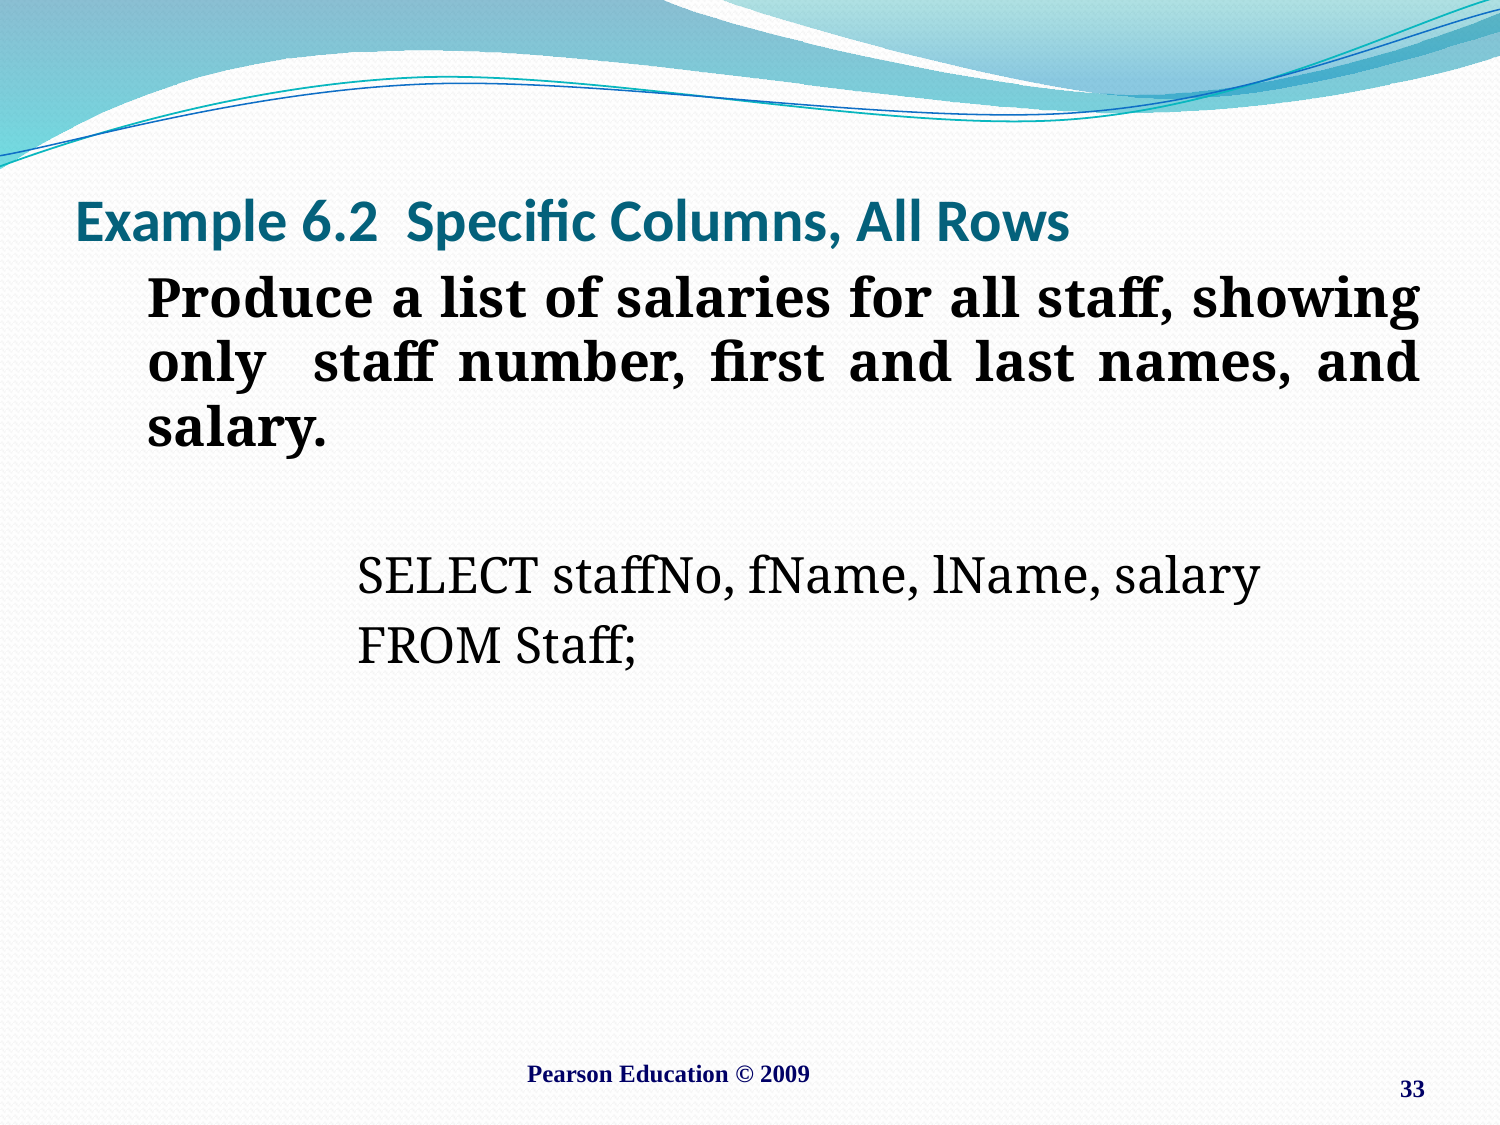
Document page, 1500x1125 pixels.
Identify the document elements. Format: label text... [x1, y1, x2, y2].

text_box Pearson Education © 2009 [512, 1050, 1038, 1095]
slide_number 33 [1299, 1042, 1425, 1103]
list Produce a list of salaries for all staff, showing only staff number, first and last names, and salary. SELECT staffNo, fName, lName, salary FROM Staff; [87, 255, 1438, 931]
title Example 6.2 Specific Columns, All Rows [75, 66, 1425, 254]
